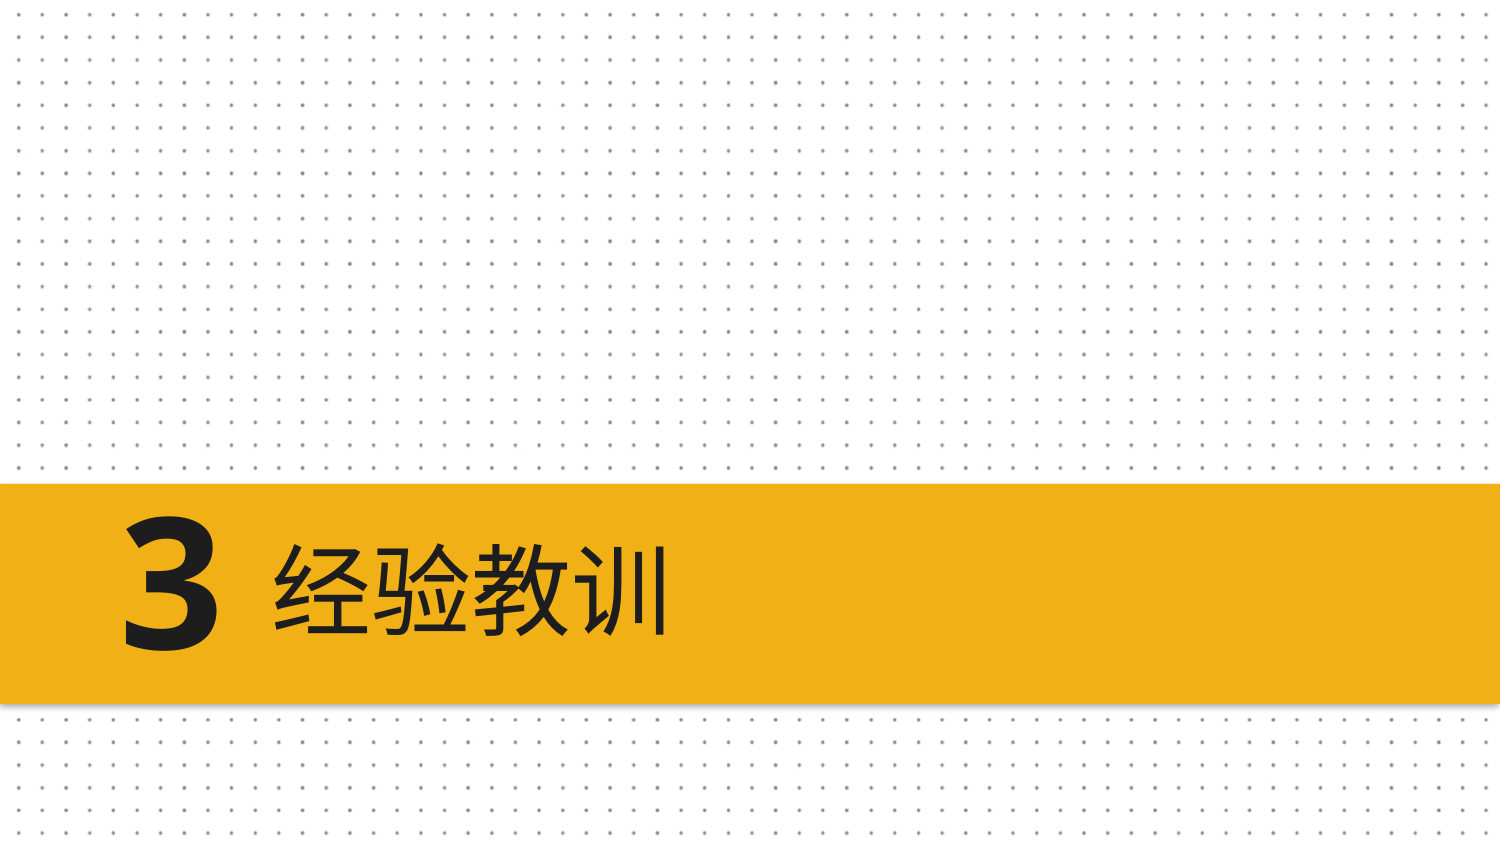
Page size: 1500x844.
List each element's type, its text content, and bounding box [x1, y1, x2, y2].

text_box 经验教训 [256, 521, 687, 656]
picture [0, 705, 1500, 844]
text_box [0, 483, 1500, 705]
text_box 3 [104, 483, 239, 697]
picture [0, 0, 1500, 483]
